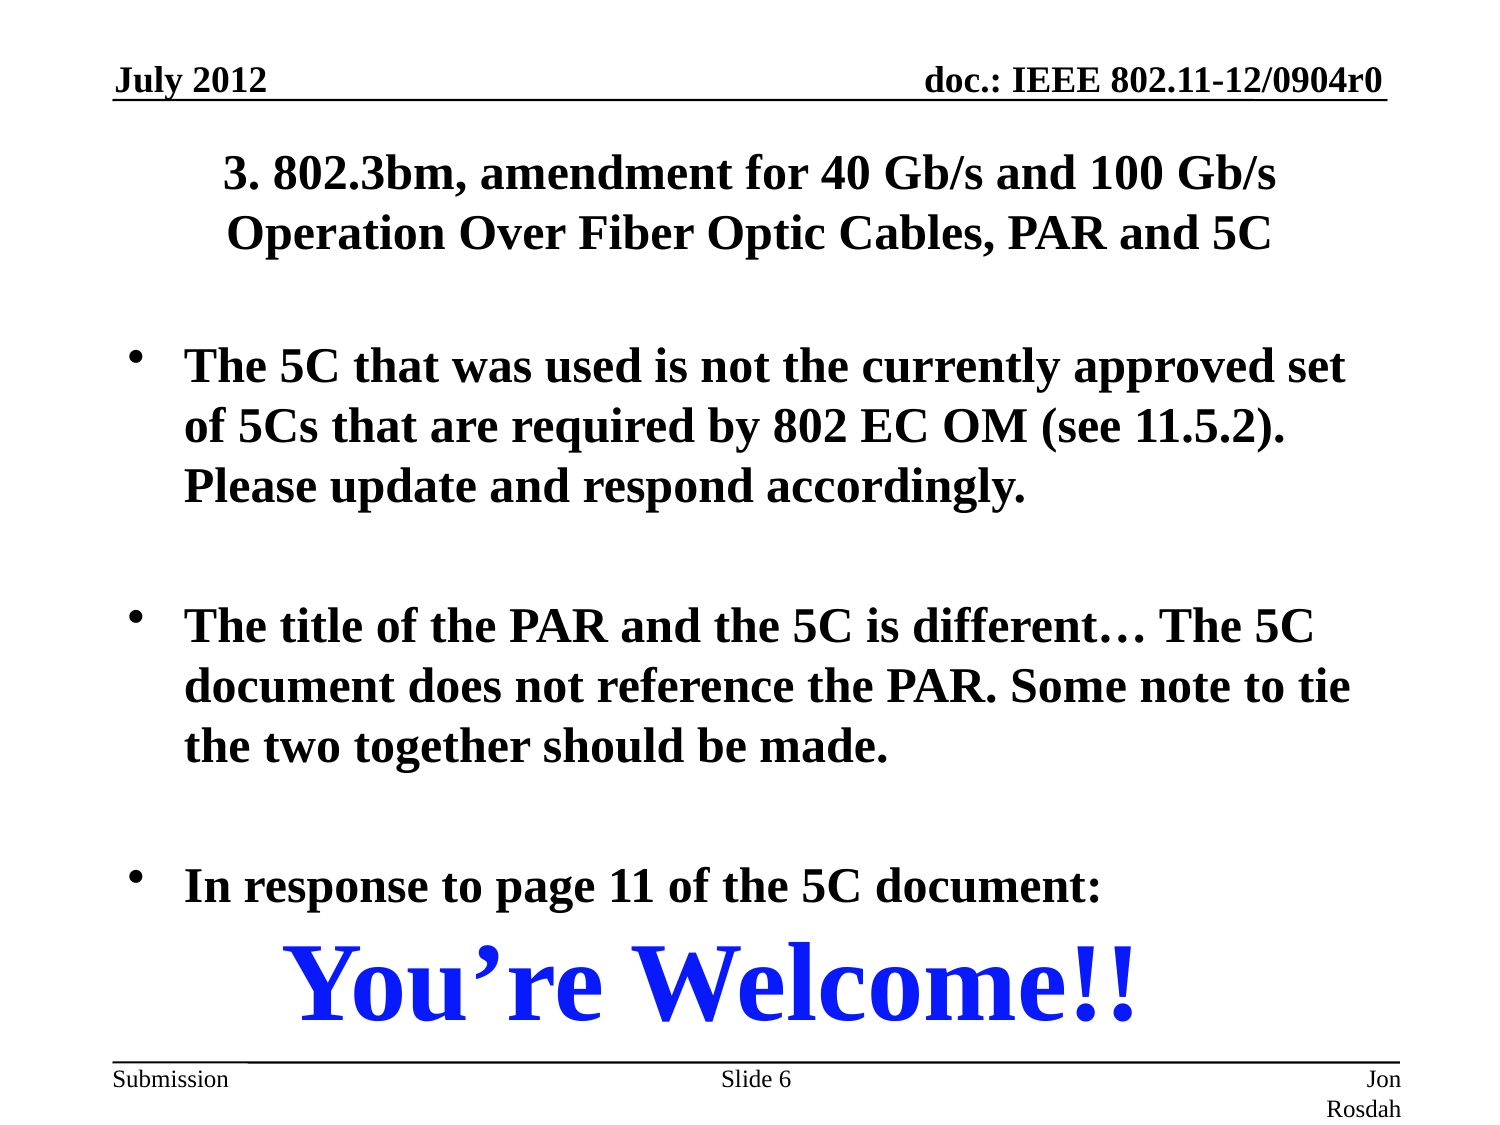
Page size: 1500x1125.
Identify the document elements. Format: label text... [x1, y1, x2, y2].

slide_number Slide 6 [712, 1061, 800, 1093]
title 3. 802.3bm, amendment for 40 Gb/s and 100 Gb/s Operation Over Fiber Optic Cables, PAR and 5C [112, 112, 1388, 288]
list The 5C that was used is not the currently approved set of 5Cs that are required by 802 EC OM (see 11.5.2). Please update and respond accordingly. The title of the PAR and the 5C is different… The 5C document does not reference the PAR. Some note to tie the two together should be made. In response to page 11 of the 5C document: [112, 324, 1388, 1001]
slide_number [114, 54, 290, 101]
text_box You’re Welcome!! [266, 899, 1159, 1050]
footer Jon Rosdahl (CSR) [1324, 1061, 1402, 1093]
